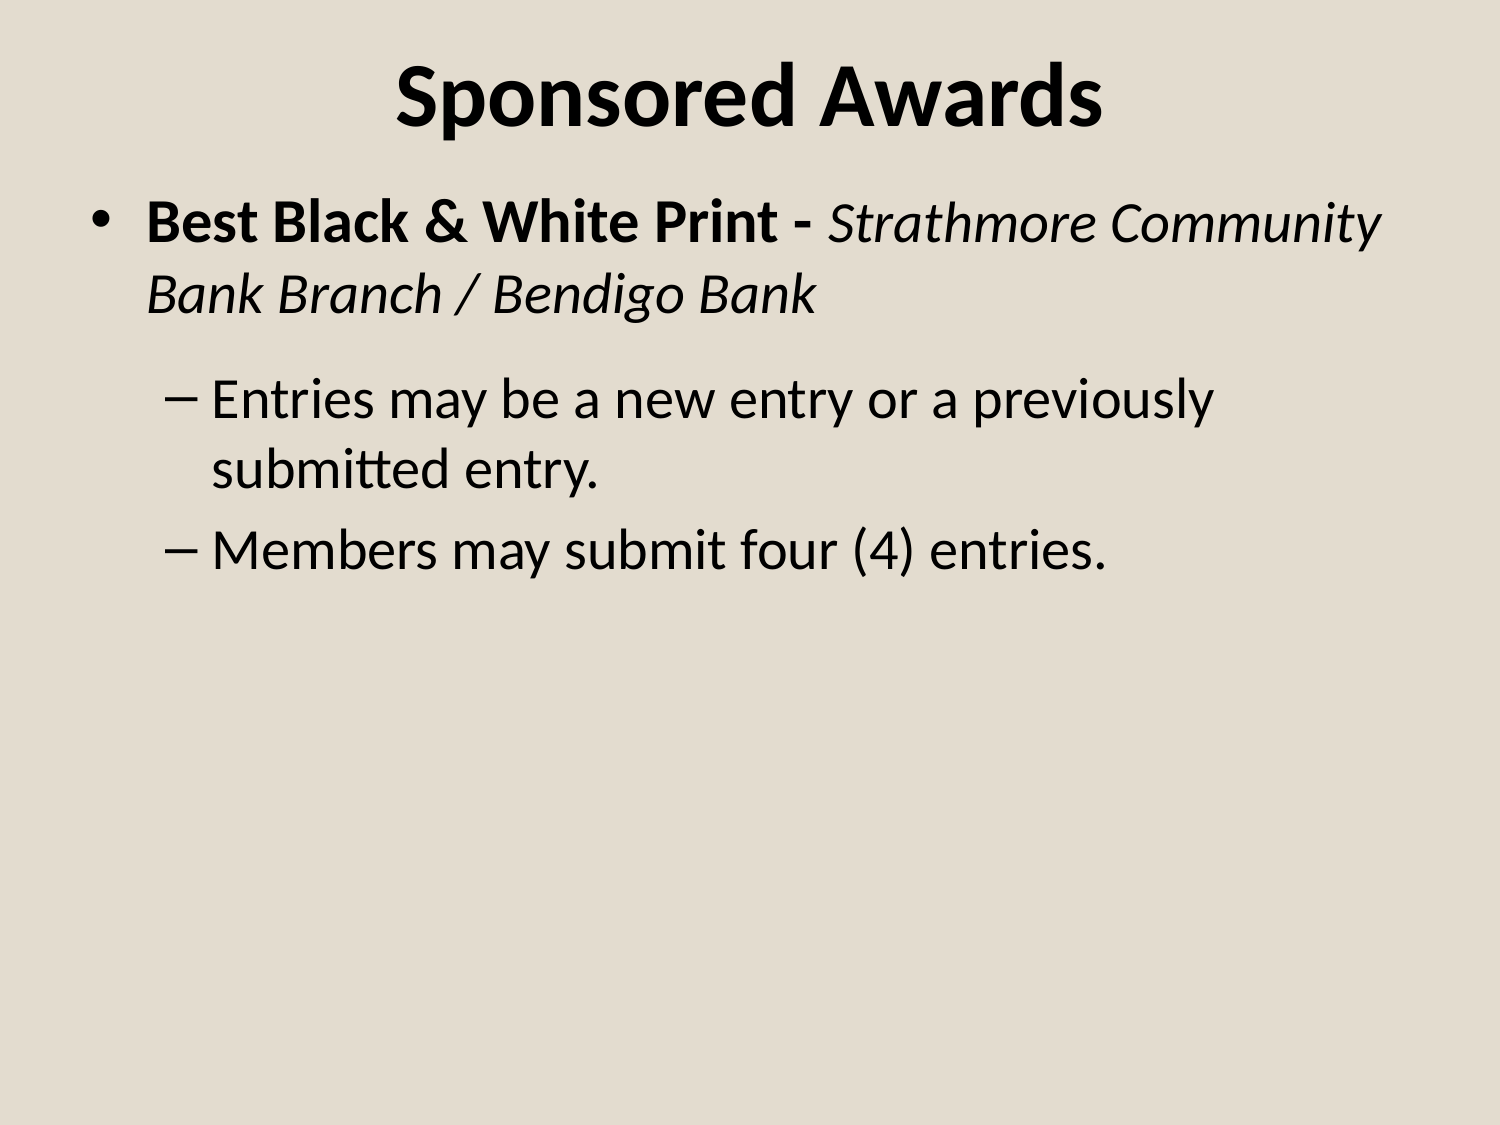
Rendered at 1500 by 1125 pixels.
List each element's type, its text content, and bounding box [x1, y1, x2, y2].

list Best Black & White Print - Strathmore Community Bank Branch / Bendigo Bank Entries may be a new entry or a previously submitted entry. Members may submit four (4) entries. [75, 172, 1447, 1125]
title Sponsored Awards [75, 19, 1425, 161]
